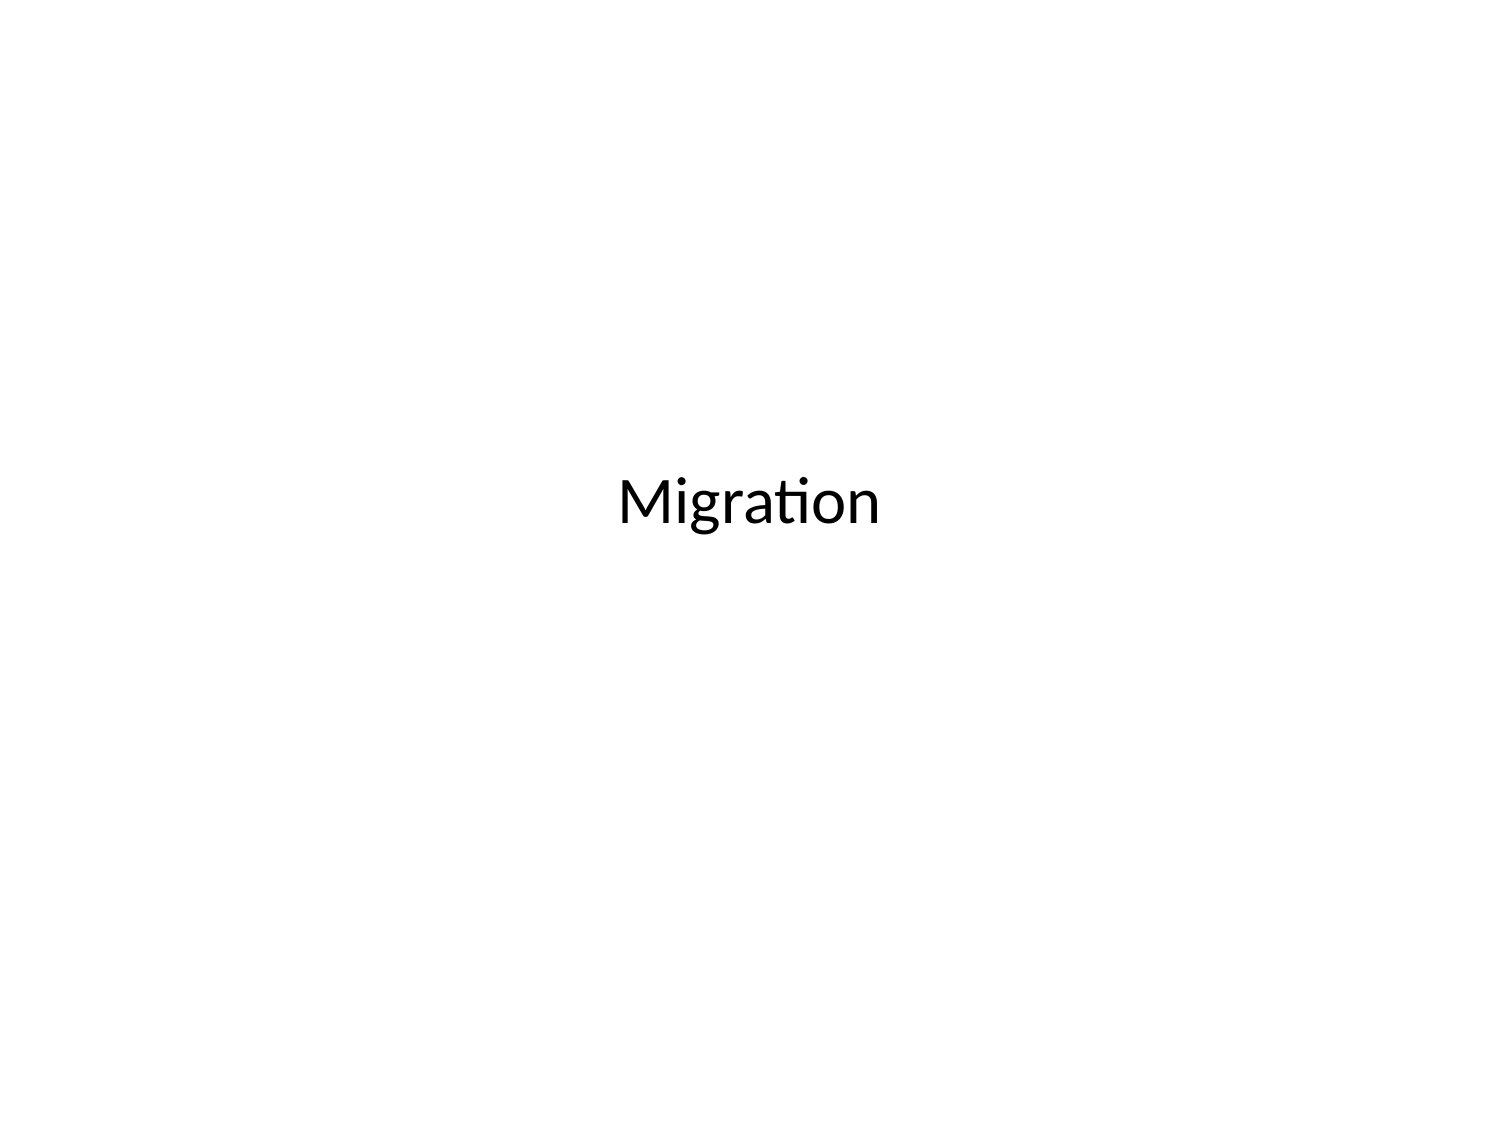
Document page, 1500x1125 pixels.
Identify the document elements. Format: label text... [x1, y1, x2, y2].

list Migration [75, 262, 1425, 1005]
